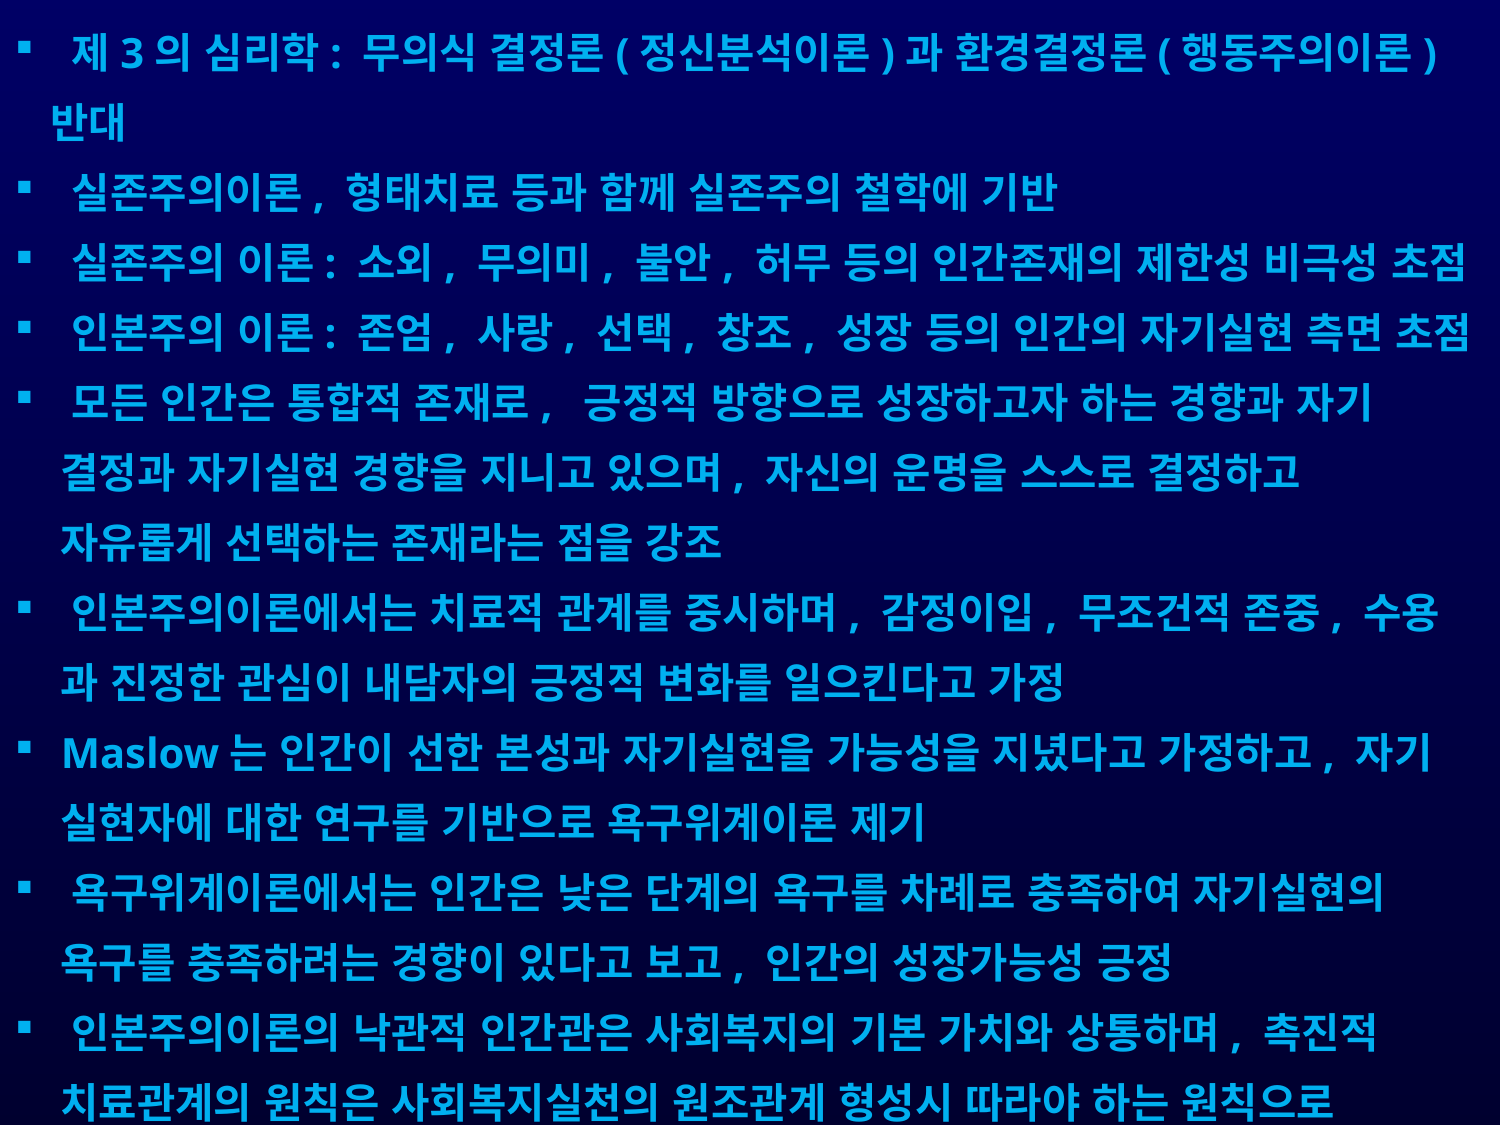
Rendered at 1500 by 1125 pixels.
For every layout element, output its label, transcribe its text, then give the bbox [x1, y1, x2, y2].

text_box 제3의 심리학: 무의식 결정론(정신분석이론)과 환경결정론(행동주의이론) 반대 실존주의이론, 형태치료 등과 함께 실존주의 철학에 기반 실존주의 이론: 소외, 무의미, 불안, 허무 등의 인간존재의 제한성 비극성 초점 인본주의 이론: 존엄, 사랑, 선택, 창조, 성장 등의 인간의 자기실현 측면 초점 모든 인간은 통합적 존재로, 긍정적 방향으로 성장하고자 하는 경향과 자기 결정과 자기실현 경향을 지니고 있으며, 자신의 운명을 스스로 결정하고 자유롭게 선택하는 존재라는 점을 강조 인본주의이론에서는 치료적 관계를 중시하며, 감정이입, 무조건적 존중, 수용 과 진정한 관심이 내담자의 긍정적 변화를 일으킨다고 가정 Maslow는 인간이 선한 본성과 자기실현을 가능성을 지녔다고 가정하고, 자기 실현자에 대한 연구를 기반으로 욕구위계이론 제기 욕구위계이론에서는 인간은 낮은 단계의 욕구를 차례로 충족하여 자기실현의 욕구를 충족하려는 경향이 있다고 보고, 인간의 성장가능성 긍정 인본주의이론의 낙관적 인간관은 사회복지의 기본 가치와 상통하며, 촉진적 치료관계의 원칙은 사회복지실천의 원조관계 형성시 따라야 하는 원칙으로 수용 [0, 0, 1500, 1125]
